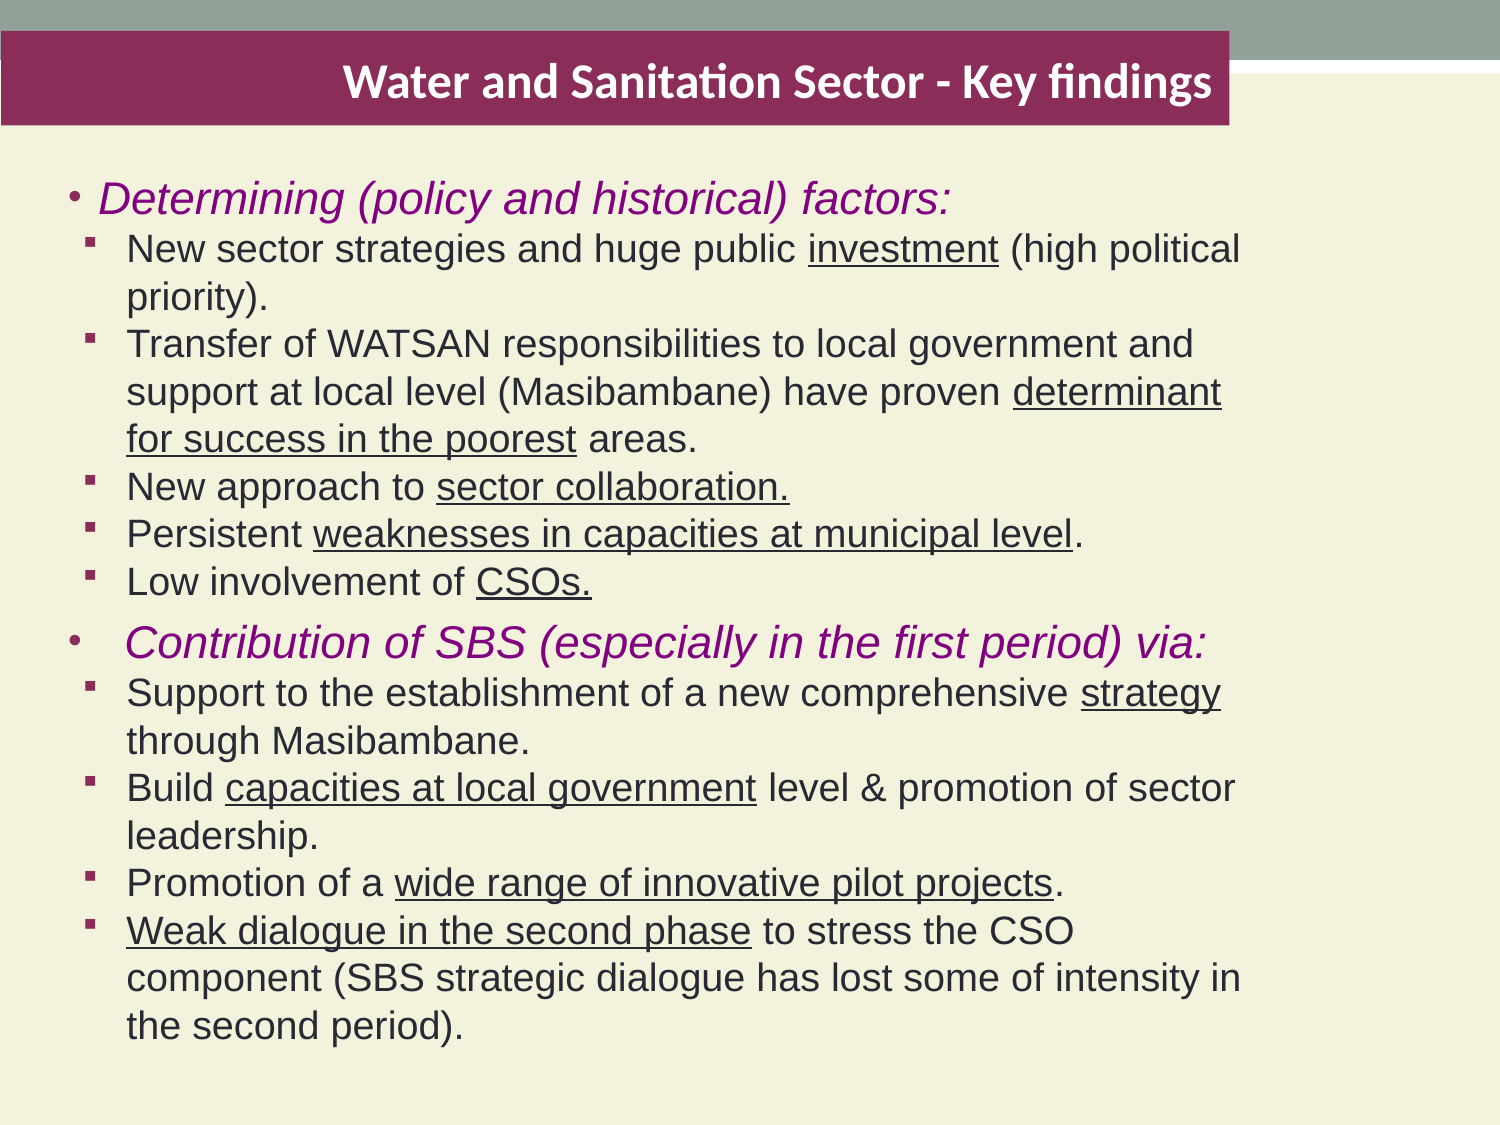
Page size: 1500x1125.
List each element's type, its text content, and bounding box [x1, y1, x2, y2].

list Determining (policy and historical) factors: New sector strategies and huge public investment (high political priority). Transfer of WATSAN responsibilities to local government and support at local level (Masibambane) have proven determinant for success in the poorest areas. New approach to sector collaboration. Persistent weaknesses in capacities at municipal level. Low involvement of CSOs. Contribution of SBS (especially in the first period) via: Support to the establishment of a new comprehensive strategy through Masibambane. Build capacities at local government level & promotion of sector leadership. Promotion of a wide range of innovative pilot projects. Weak dialogue in the second phase to stress the CSO component (SBS strategic dialogue has lost some of intensity in the second period). [53, 160, 1265, 1059]
text_box Water and Sanitation Sector - Key findings [1, 30, 1230, 126]
